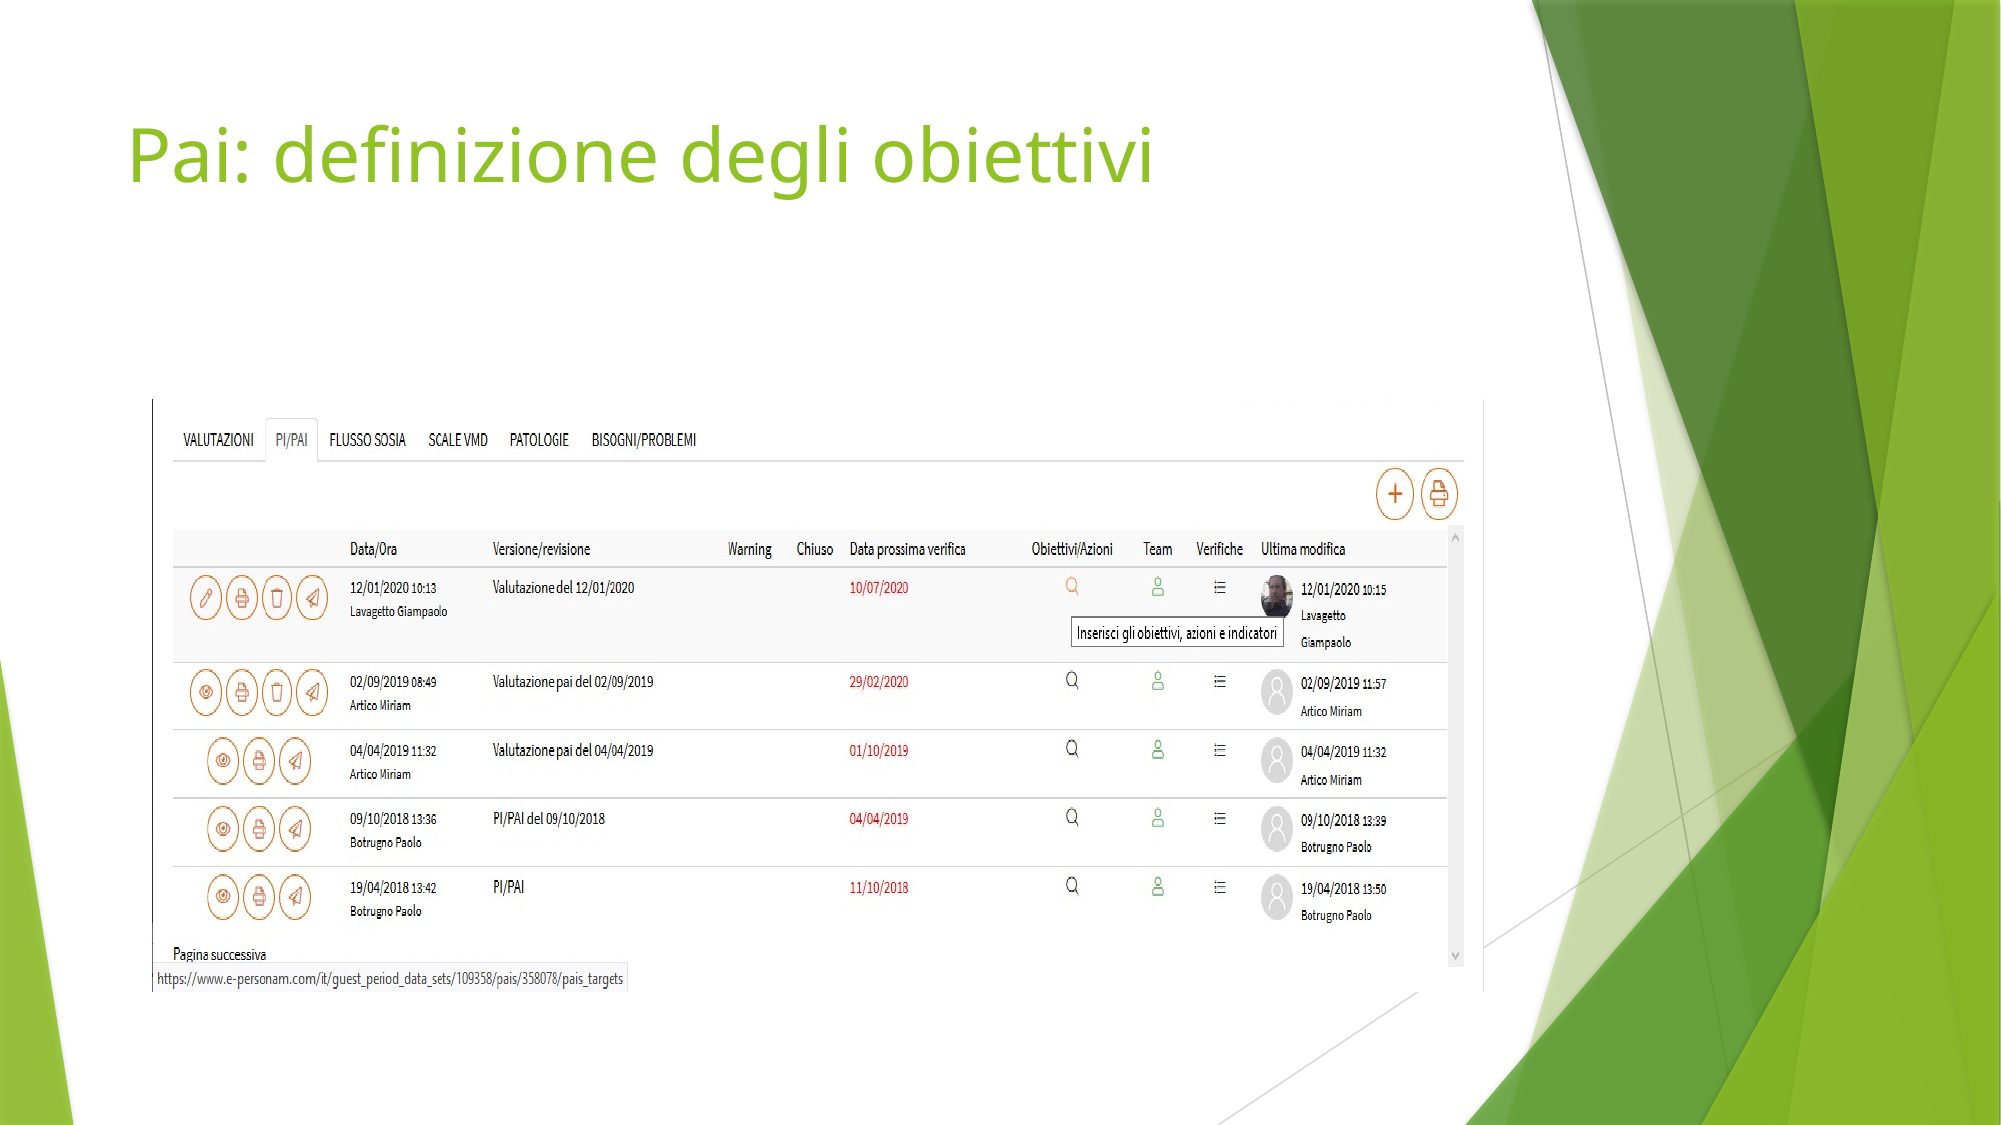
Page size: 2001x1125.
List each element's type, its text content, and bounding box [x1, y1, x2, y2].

title Pai: definizione degli obiettivi [111, 99, 1522, 317]
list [148, 399, 1484, 992]
